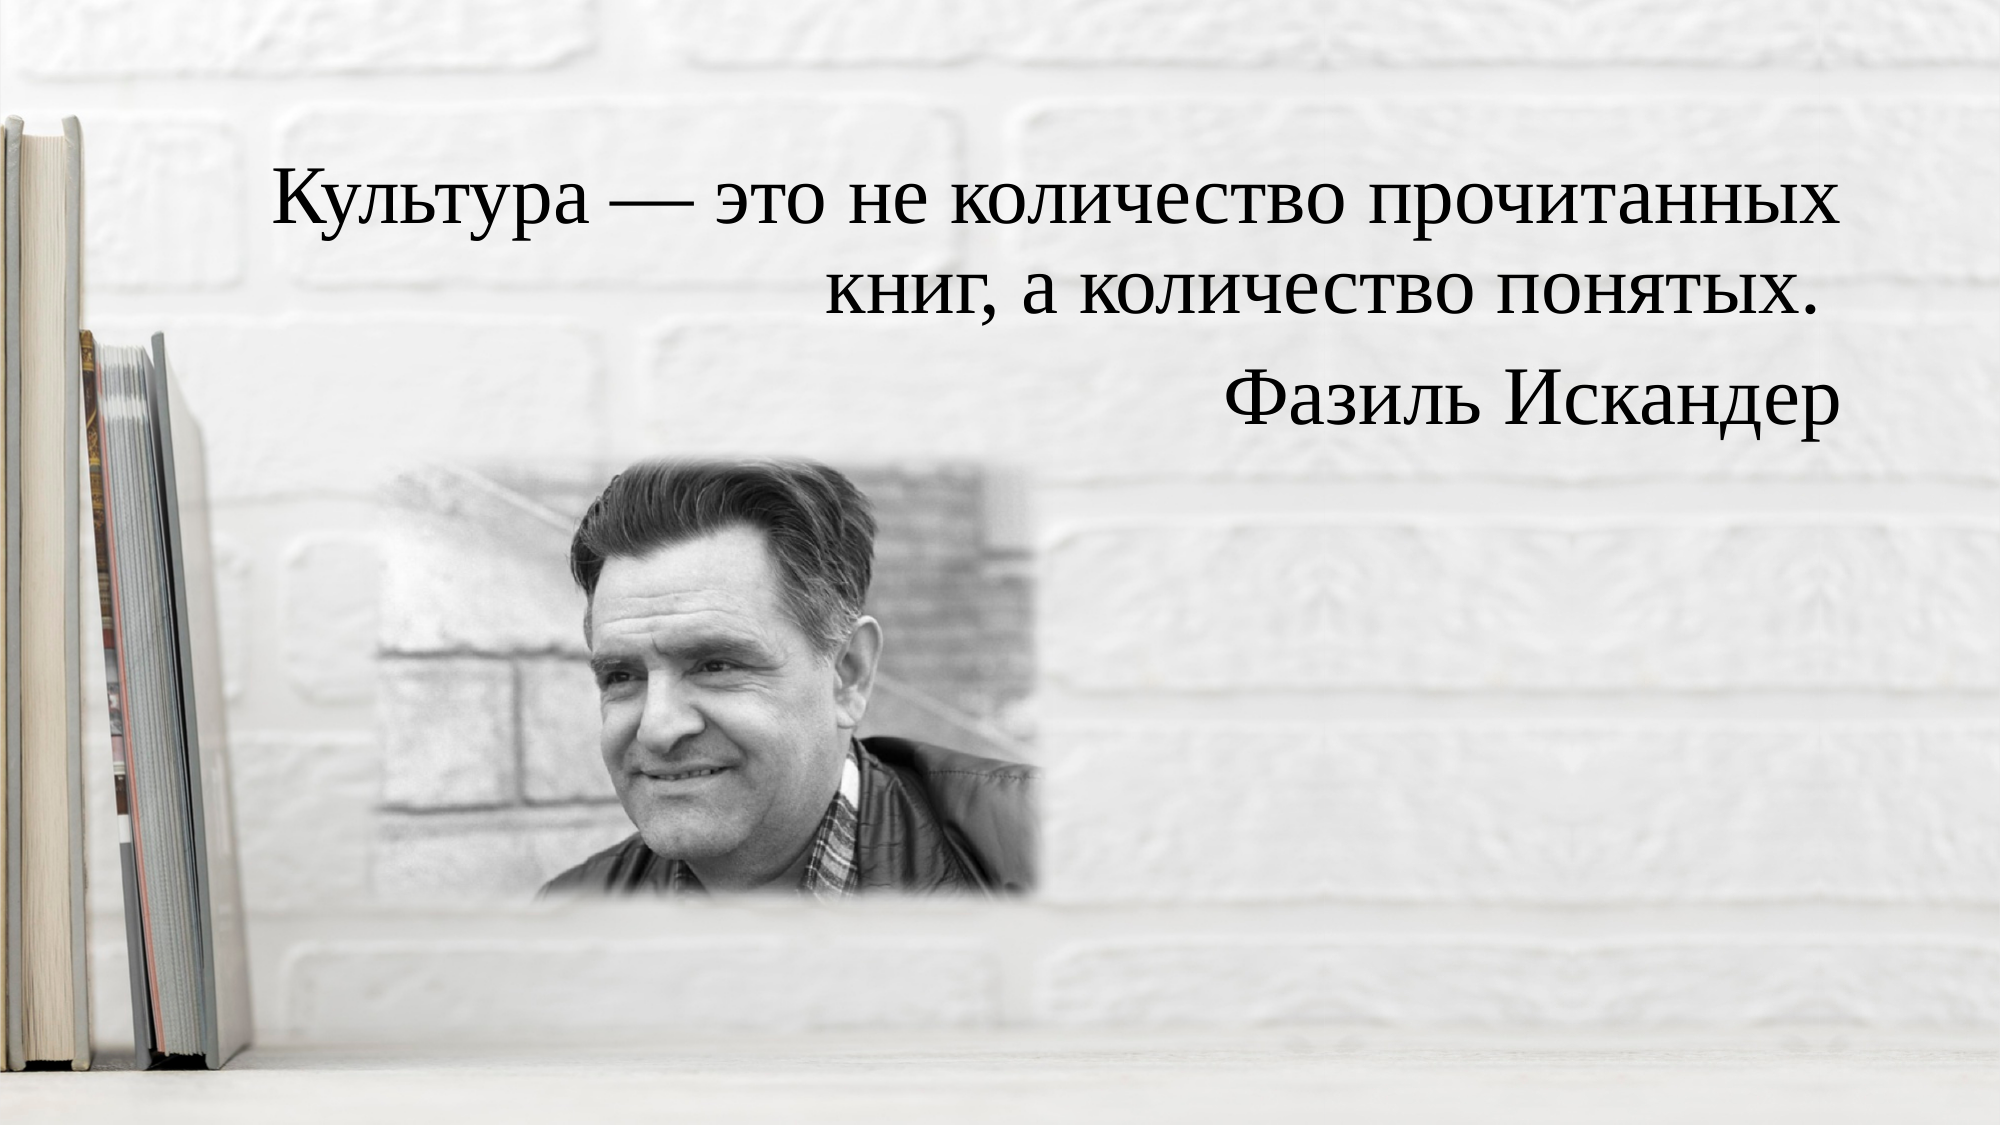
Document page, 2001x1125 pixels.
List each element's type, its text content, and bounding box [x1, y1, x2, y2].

picture [0, 0, 2000, 1125]
list Культура — это не количество прочитанных книг, а количество понятых. Фазиль Искандер [132, 144, 1858, 859]
